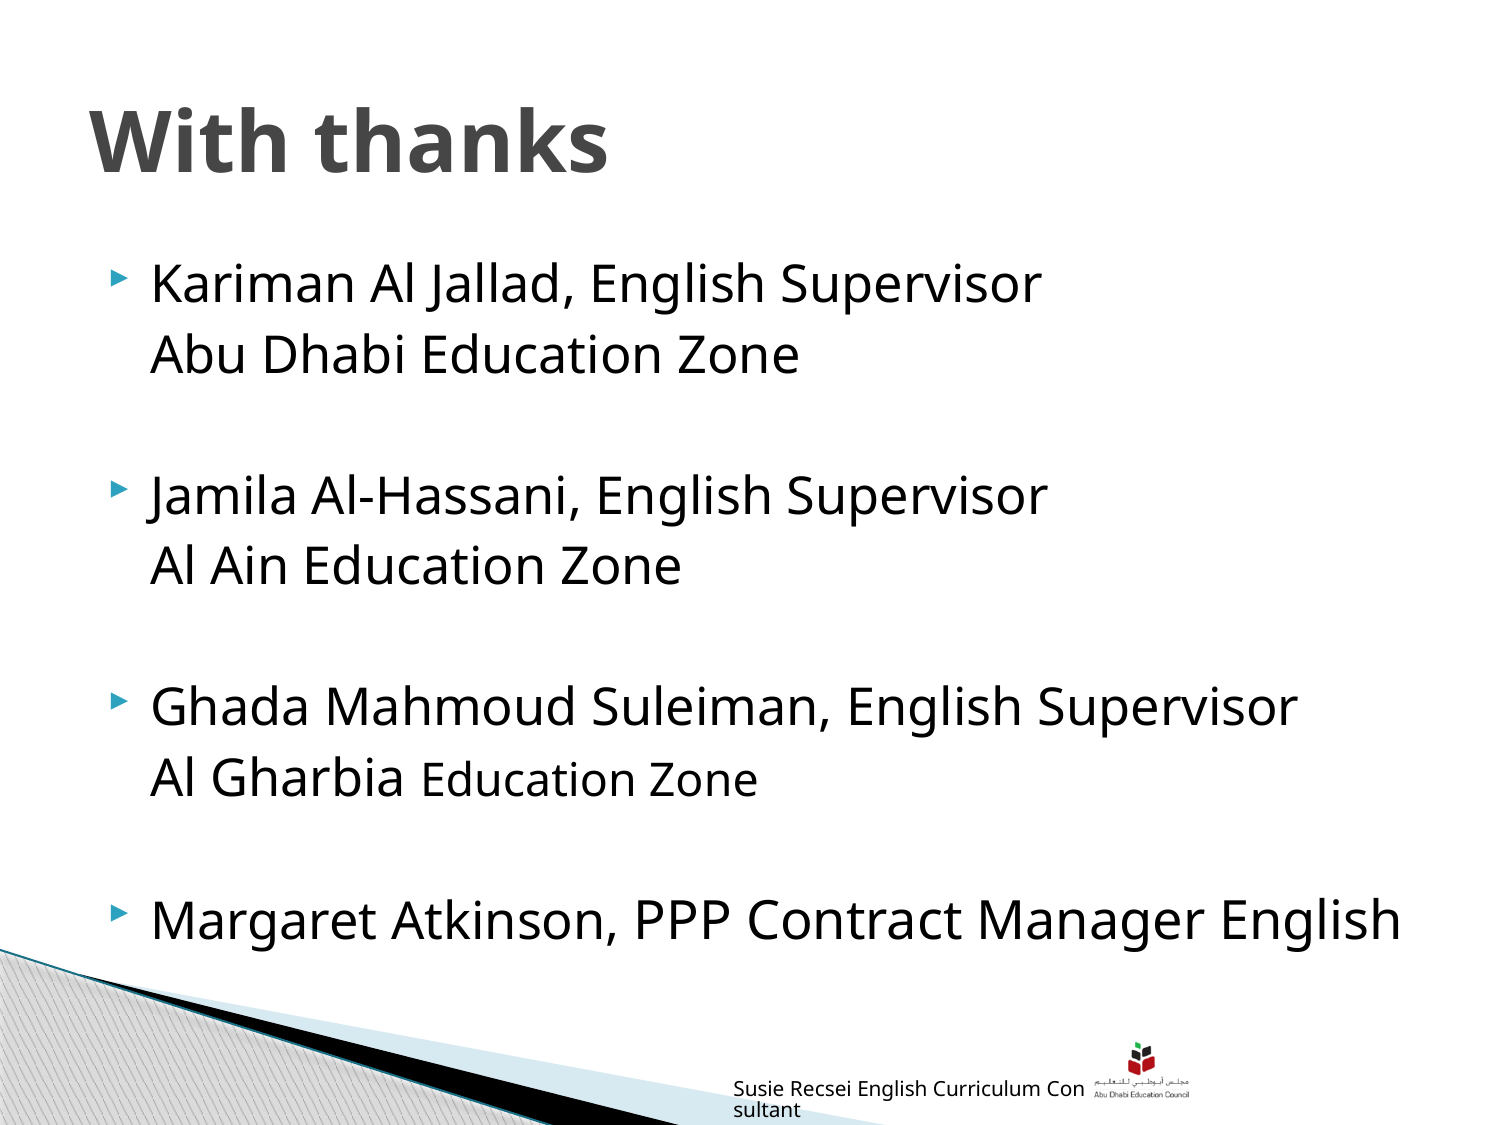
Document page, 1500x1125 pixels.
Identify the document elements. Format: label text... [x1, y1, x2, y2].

picture [1087, 1037, 1195, 1104]
footer Susie Recsei English Curriculum Consultant [718, 1051, 1084, 1112]
title With thanks [75, 45, 1425, 233]
list Kariman Al Jallad, English Supervisor Abu Dhabi Education Zone Jamila Al-Hassani, English Supervisor Al Ain Education Zone Ghada Mahmoud Suleiman, English Supervisor Al Gharbia Education Zone Margaret Atkinson, PPP Contract Manager English [75, 243, 1425, 986]
